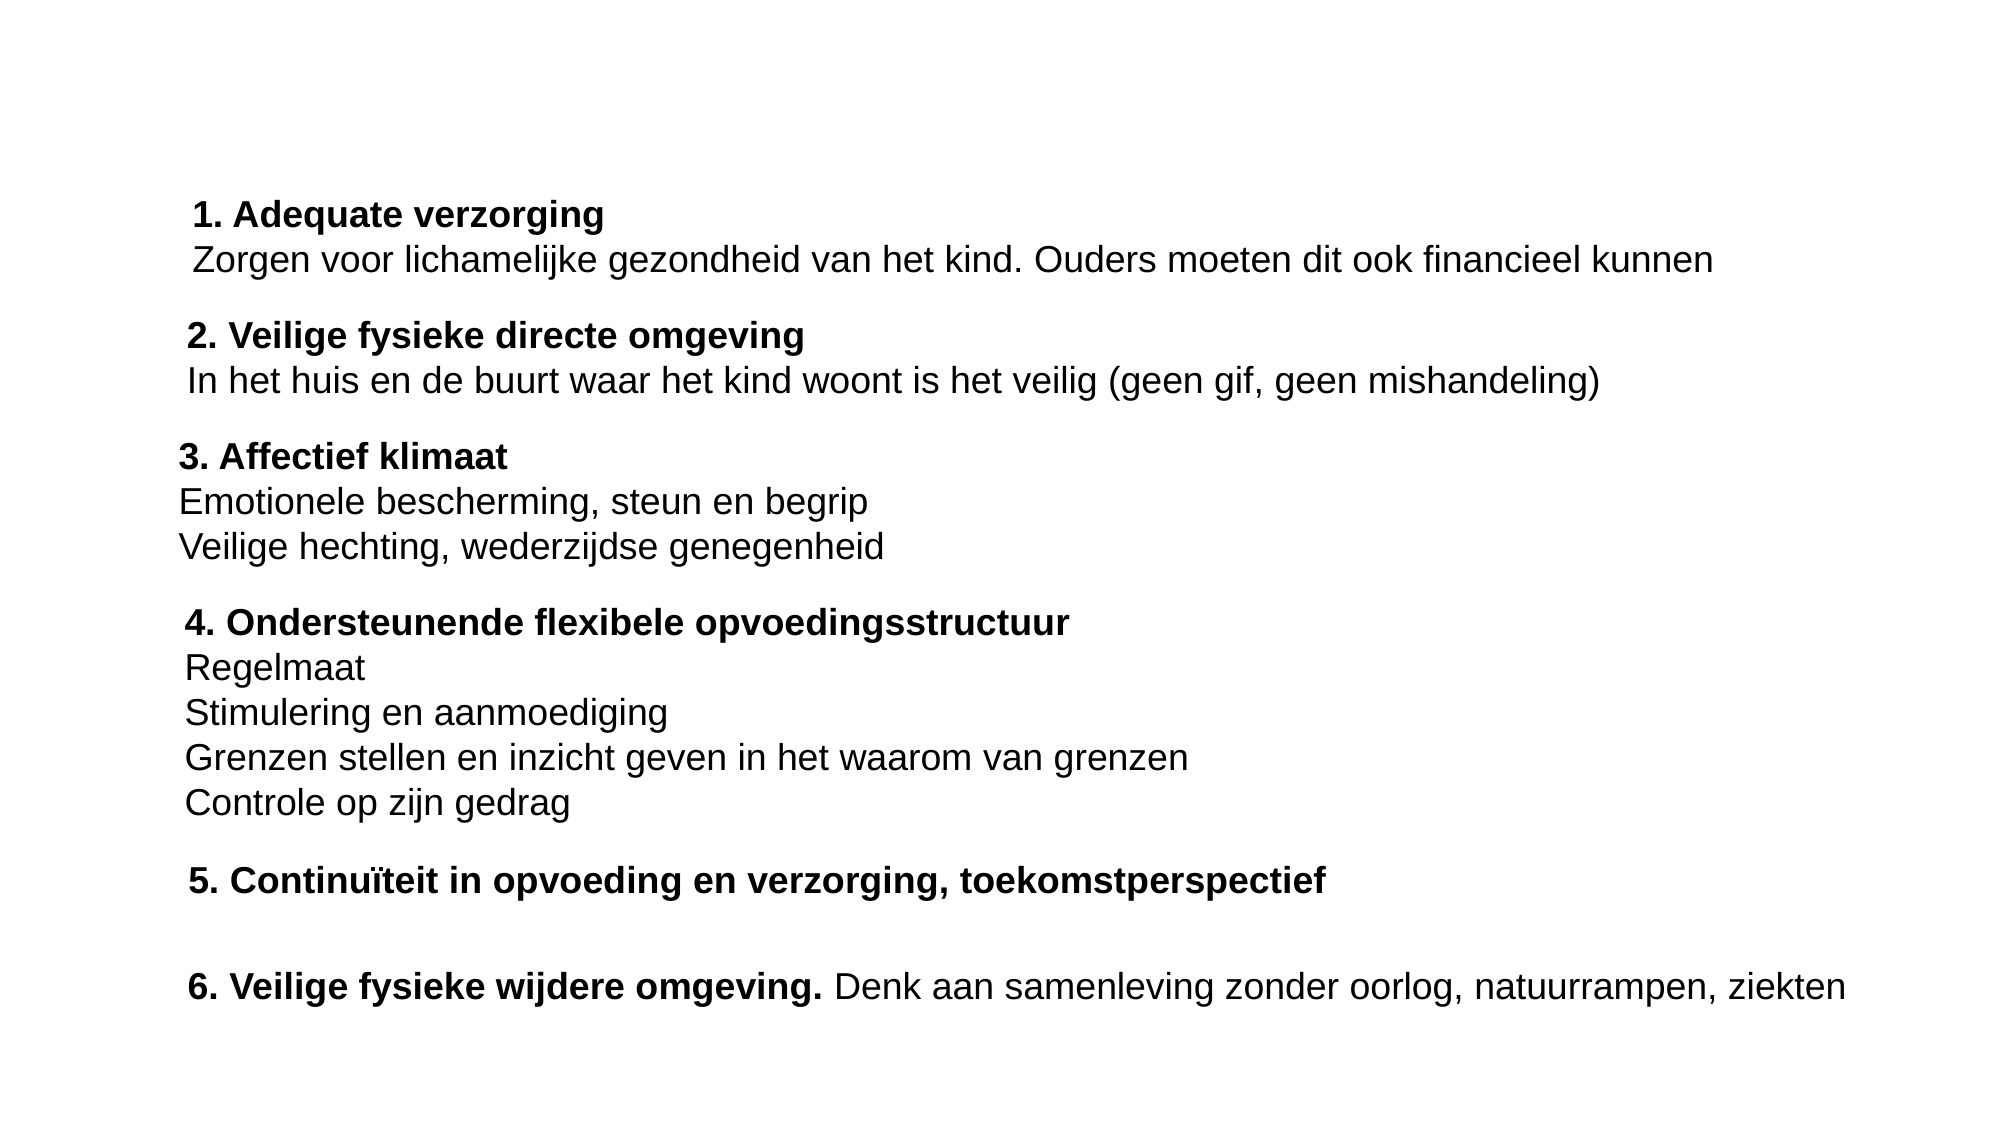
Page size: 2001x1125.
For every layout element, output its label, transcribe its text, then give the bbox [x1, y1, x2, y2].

text_box 3. Affectief klimaat Emotionele bescherming, steun en begrip Veilige hechting, wederzijdse genegenheid [163, 424, 1586, 575]
text_box 1. Adequate verzorging Zorgen voor lichamelijke gezondheid van het kind. Ouders moeten dit ook financieel kunnen [177, 182, 1730, 288]
text_box 5. Continuïteit in opvoeding en verzorging, toekomstperspectief [173, 848, 1342, 954]
text_box 2. Veilige fysieke directe omgeving In het huis en de buurt waar het kind woont is het veilig (geen gif, geen mishandeling) [172, 303, 1617, 409]
text_box 6. Veilige fysieke wijdere omgeving. Denk aan samenleving zonder oorlog, natuurrampen, ziekten [172, 954, 1862, 1015]
text_box 4. Ondersteunende flexibele opvoedingsstructuur Regelmaat Stimulering en aanmoediging Grenzen stellen en inzicht geven in het waarom van grenzen Controle op zijn gedrag [169, 590, 1205, 830]
